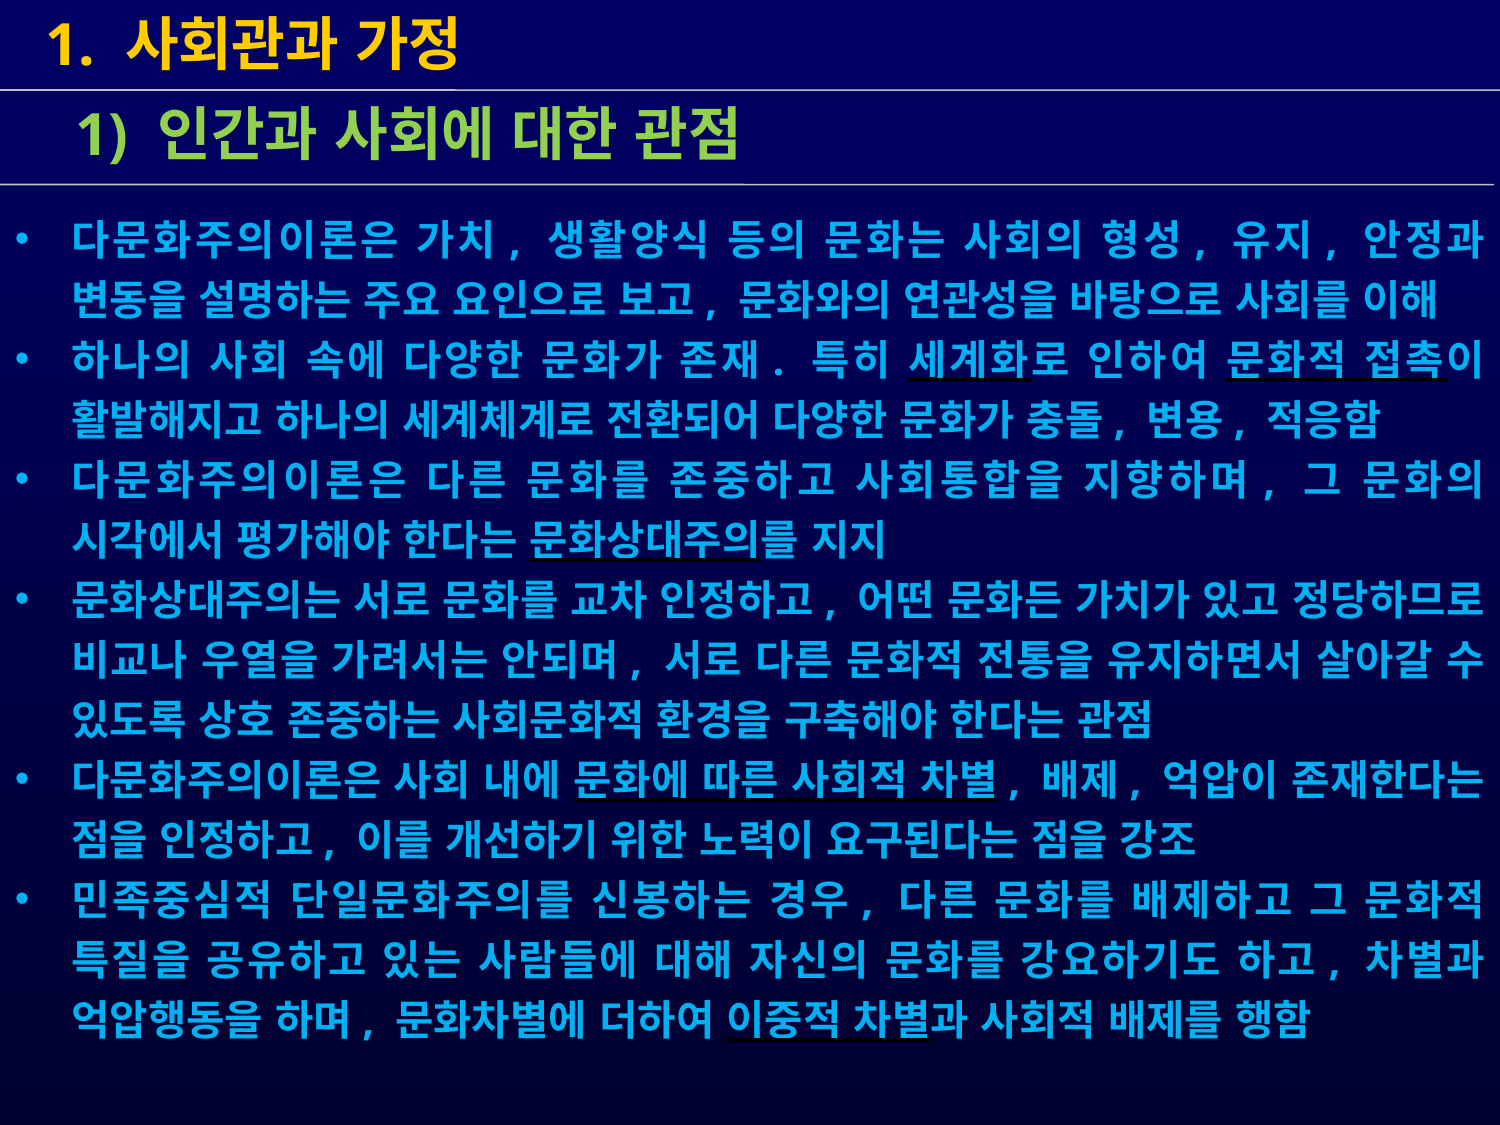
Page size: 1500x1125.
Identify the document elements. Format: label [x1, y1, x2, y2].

text_box [0, 0, 1500, 1052]
